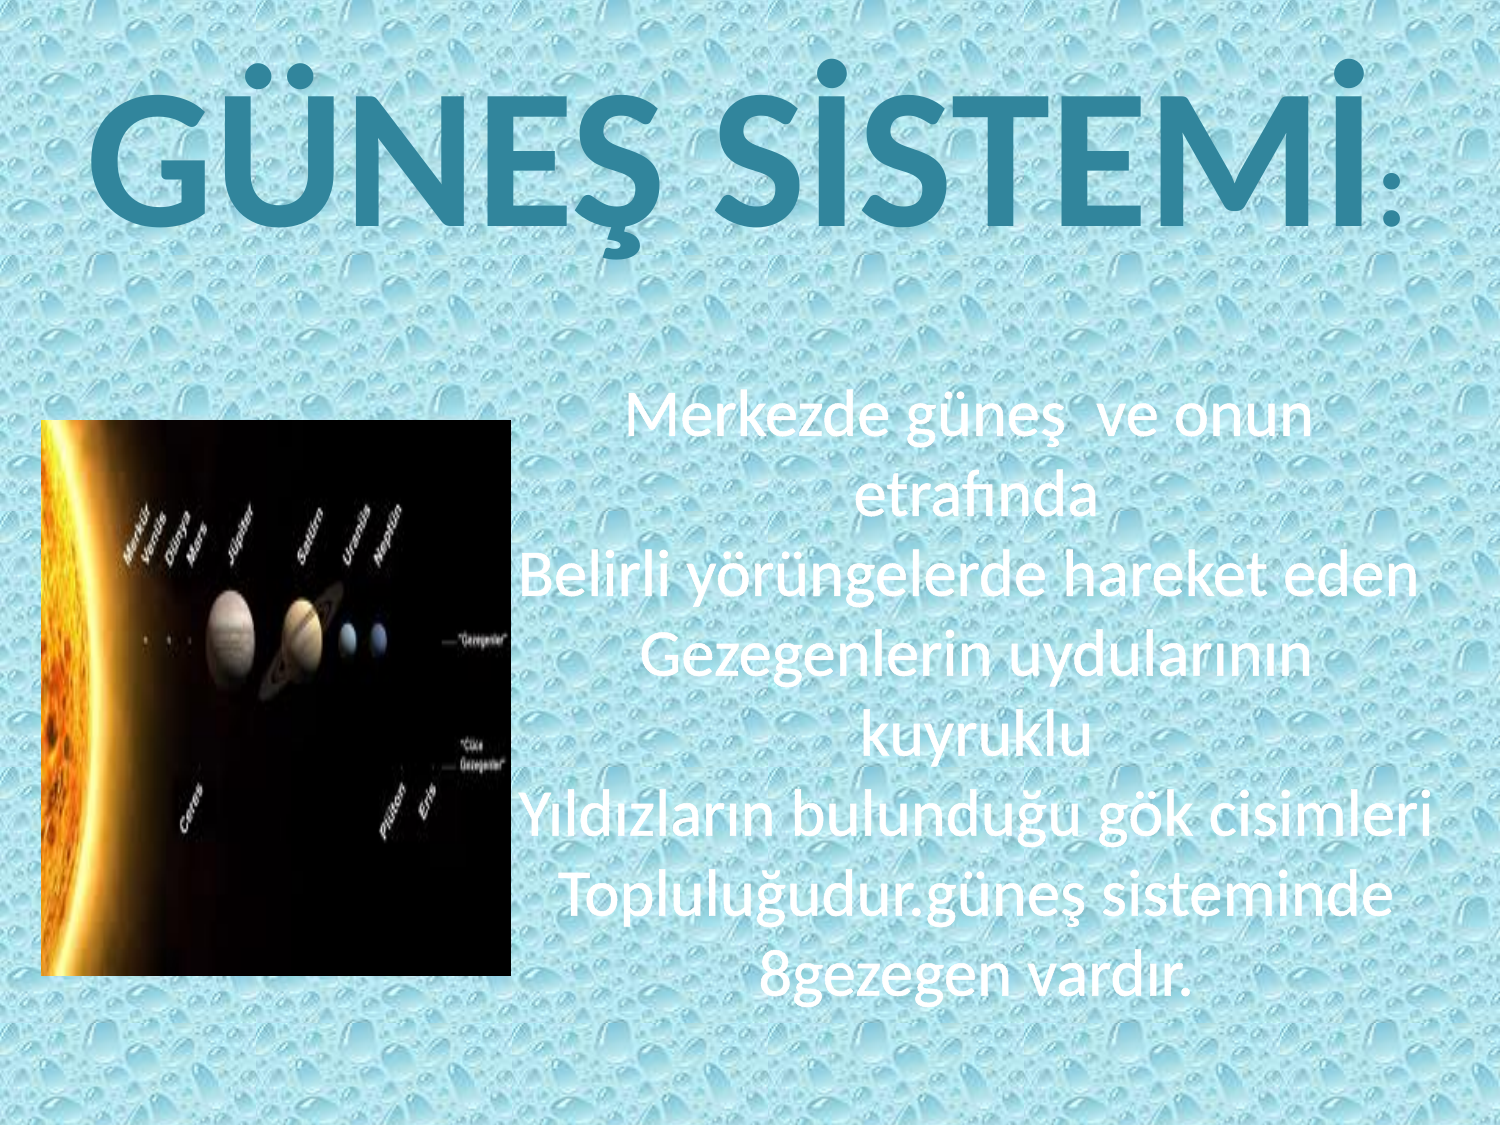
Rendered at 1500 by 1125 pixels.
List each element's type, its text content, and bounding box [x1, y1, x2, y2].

text_box Merkezde güneş ve onun etrafında Belirli yörüngelerde hareket eden Gezegenlerin uydularının kuyruklu Yıldızların bulunduğu gök cisimleri Topluluğudur.güneş sisteminde 8gezegen vardır. [501, 361, 1451, 1017]
picture [0, 0, 1500, 1125]
text_box GÜNEŞ SİSTEMİ: [71, 19, 1423, 275]
